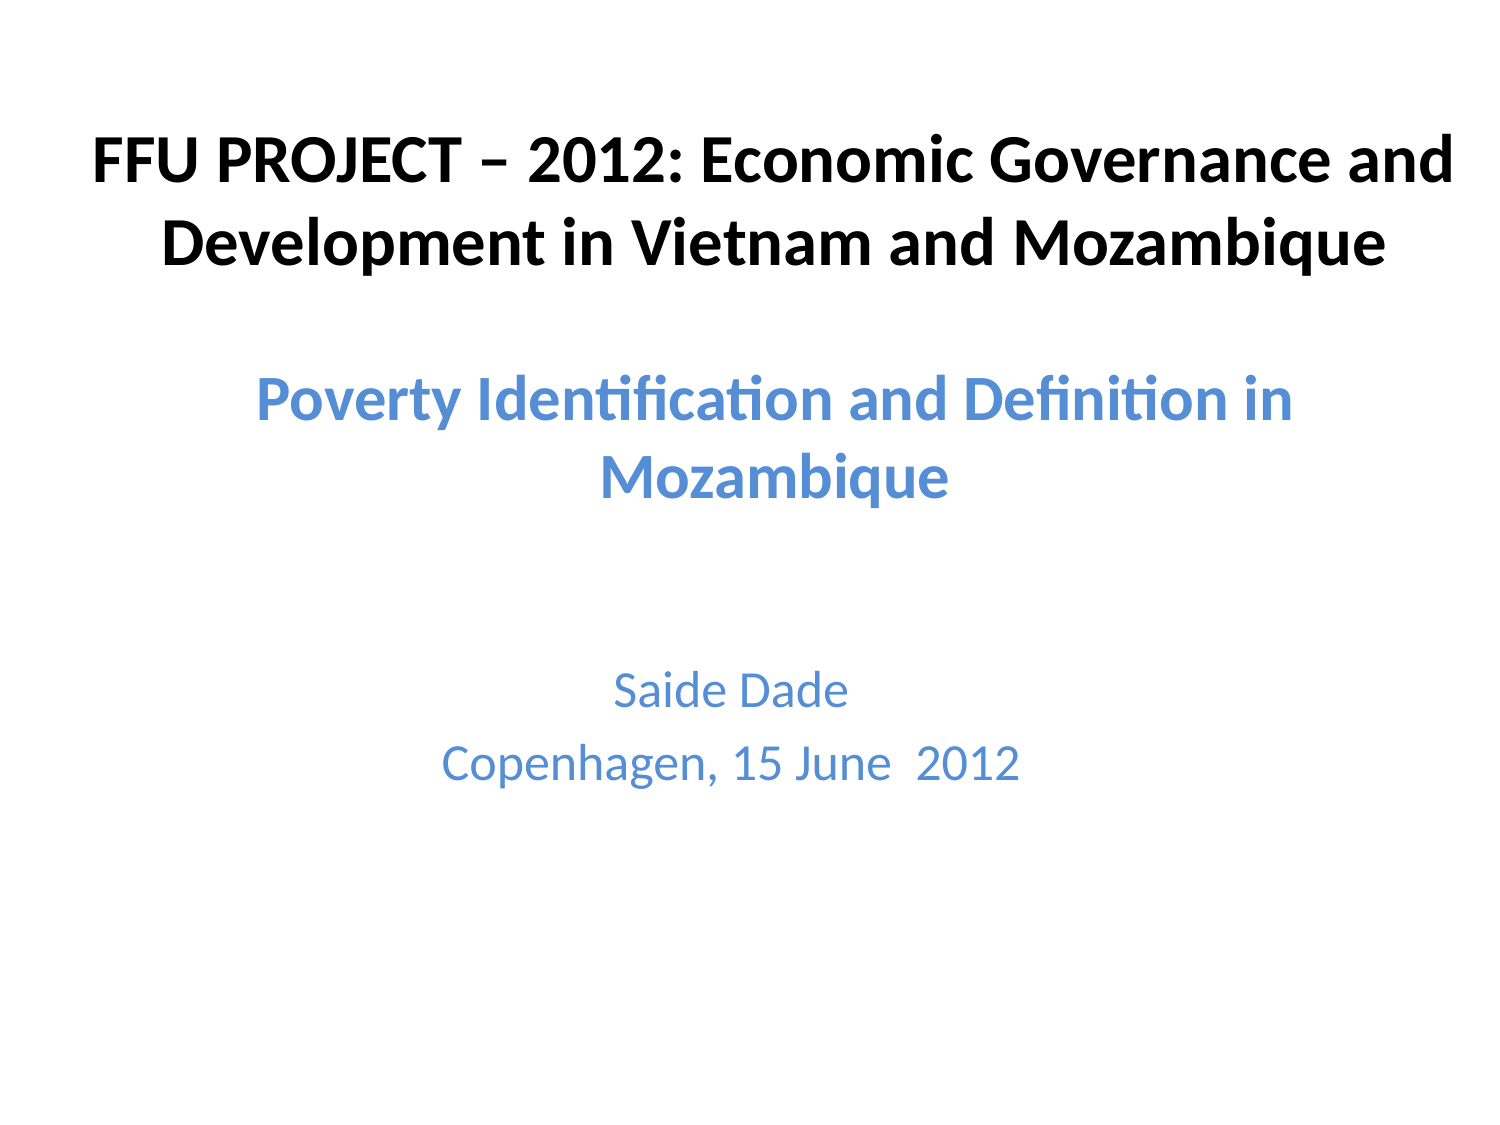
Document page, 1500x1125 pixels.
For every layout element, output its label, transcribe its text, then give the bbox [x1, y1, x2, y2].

subtitle Saide Dade Copenhagen, 15 June 2012 [262, 575, 1200, 838]
title FFU PROJECT – 2012: Economic Governance and Development in Vietnam and Mozambique Poverty Identification and Definition in Mozambique [75, 62, 1475, 563]
